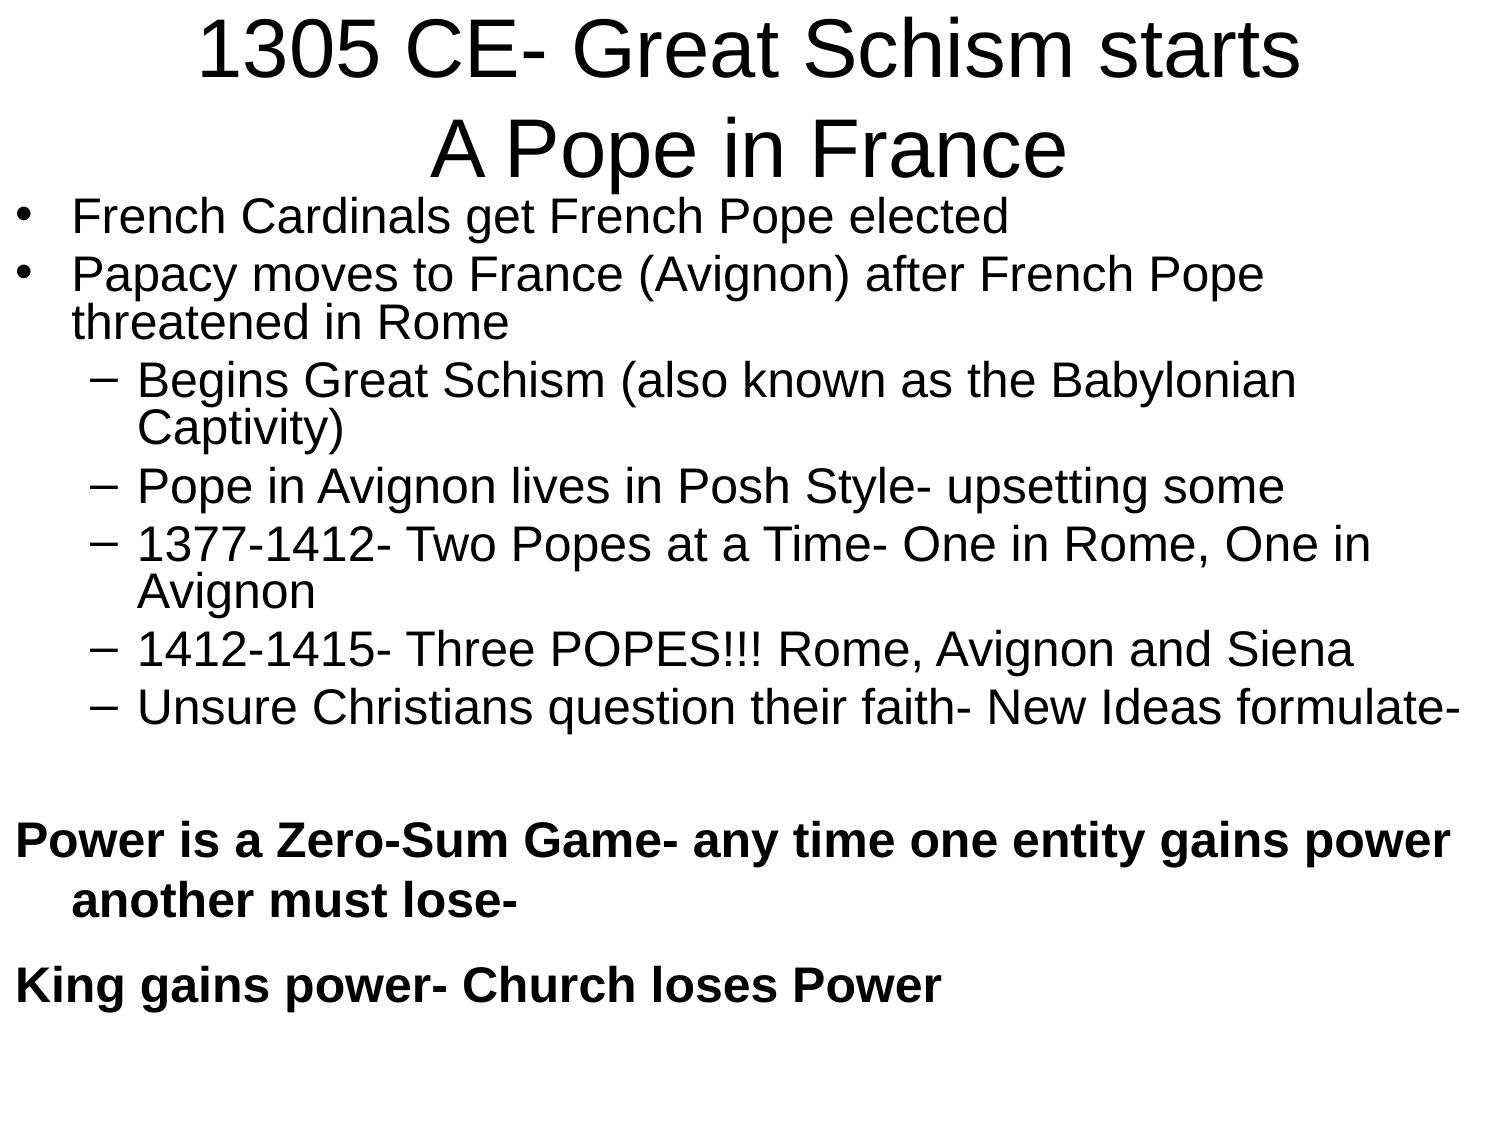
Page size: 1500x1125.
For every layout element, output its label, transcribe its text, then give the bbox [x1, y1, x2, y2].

title 1305 CE- Great Schism starts A Pope in France [0, 0, 1500, 187]
list French Cardinals get French Pope elected Papacy moves to France (Avignon) after French Pope threatened in Rome Begins Great Schism (also known as the Babylonian Captivity) Pope in Avignon lives in Posh Style- upsetting some 1377-1412- Two Popes at a Time- One in Rome, One in Avignon 1412-1415- Three POPES!!! Rome, Avignon and Siena Unsure Christians question their faith- New Ideas formulate- Power is a Zero-Sum Game- any time one entity gains power another must lose- King gains power- Church loses Power [0, 187, 1500, 1125]
